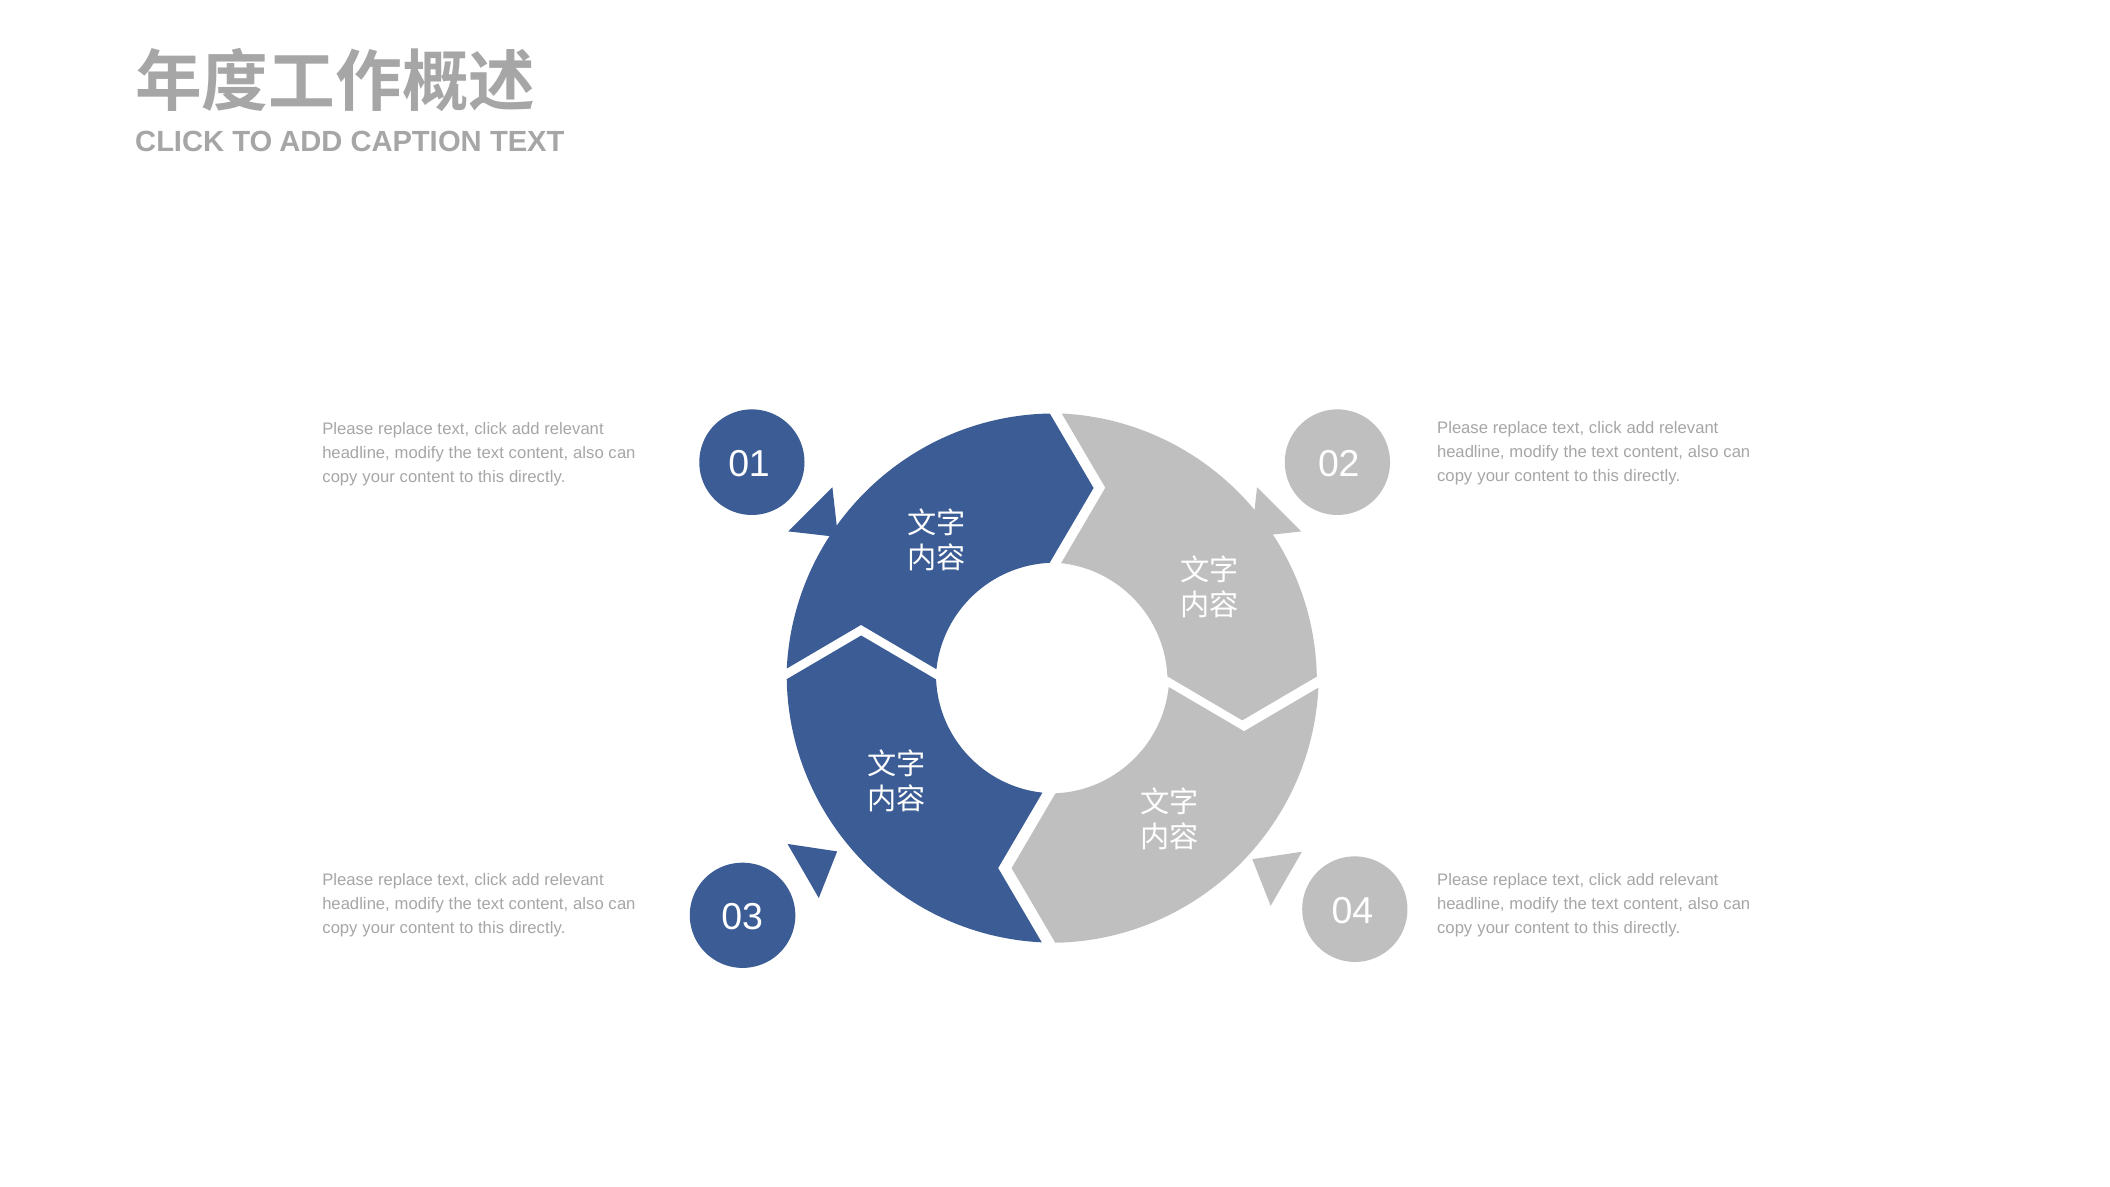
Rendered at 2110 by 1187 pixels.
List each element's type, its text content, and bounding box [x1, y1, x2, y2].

text_box Please replace text, click add relevant headline, modify the text content, also can copy your content to this directly. [322, 414, 660, 486]
text_box 文字内容 [895, 483, 979, 595]
text_box Please replace text, click add relevant headline, modify the text content, also can copy your content to this directly. [1437, 413, 1782, 485]
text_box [1248, 835, 1405, 969]
text_box 年度工作概述 [135, 38, 596, 119]
text_box CLICK TO ADD CAPTION TEXT [135, 122, 596, 158]
text_box 文字内容 [1127, 762, 1212, 875]
text_box [1011, 686, 1319, 943]
text_box Please replace text, click add relevant headline, modify the text content, also can copy your content to this directly. [322, 865, 660, 937]
text_box 文字内容 [855, 724, 939, 836]
text_box [786, 635, 1043, 943]
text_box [1234, 409, 1391, 543]
text_box [786, 413, 1094, 670]
text_box 文字内容 [1167, 530, 1252, 643]
text_box Please replace text, click add relevant headline, modify the text content, also can copy your content to this directly. [1437, 865, 1782, 937]
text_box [684, 827, 841, 961]
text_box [699, 409, 856, 543]
text_box [1061, 413, 1317, 721]
